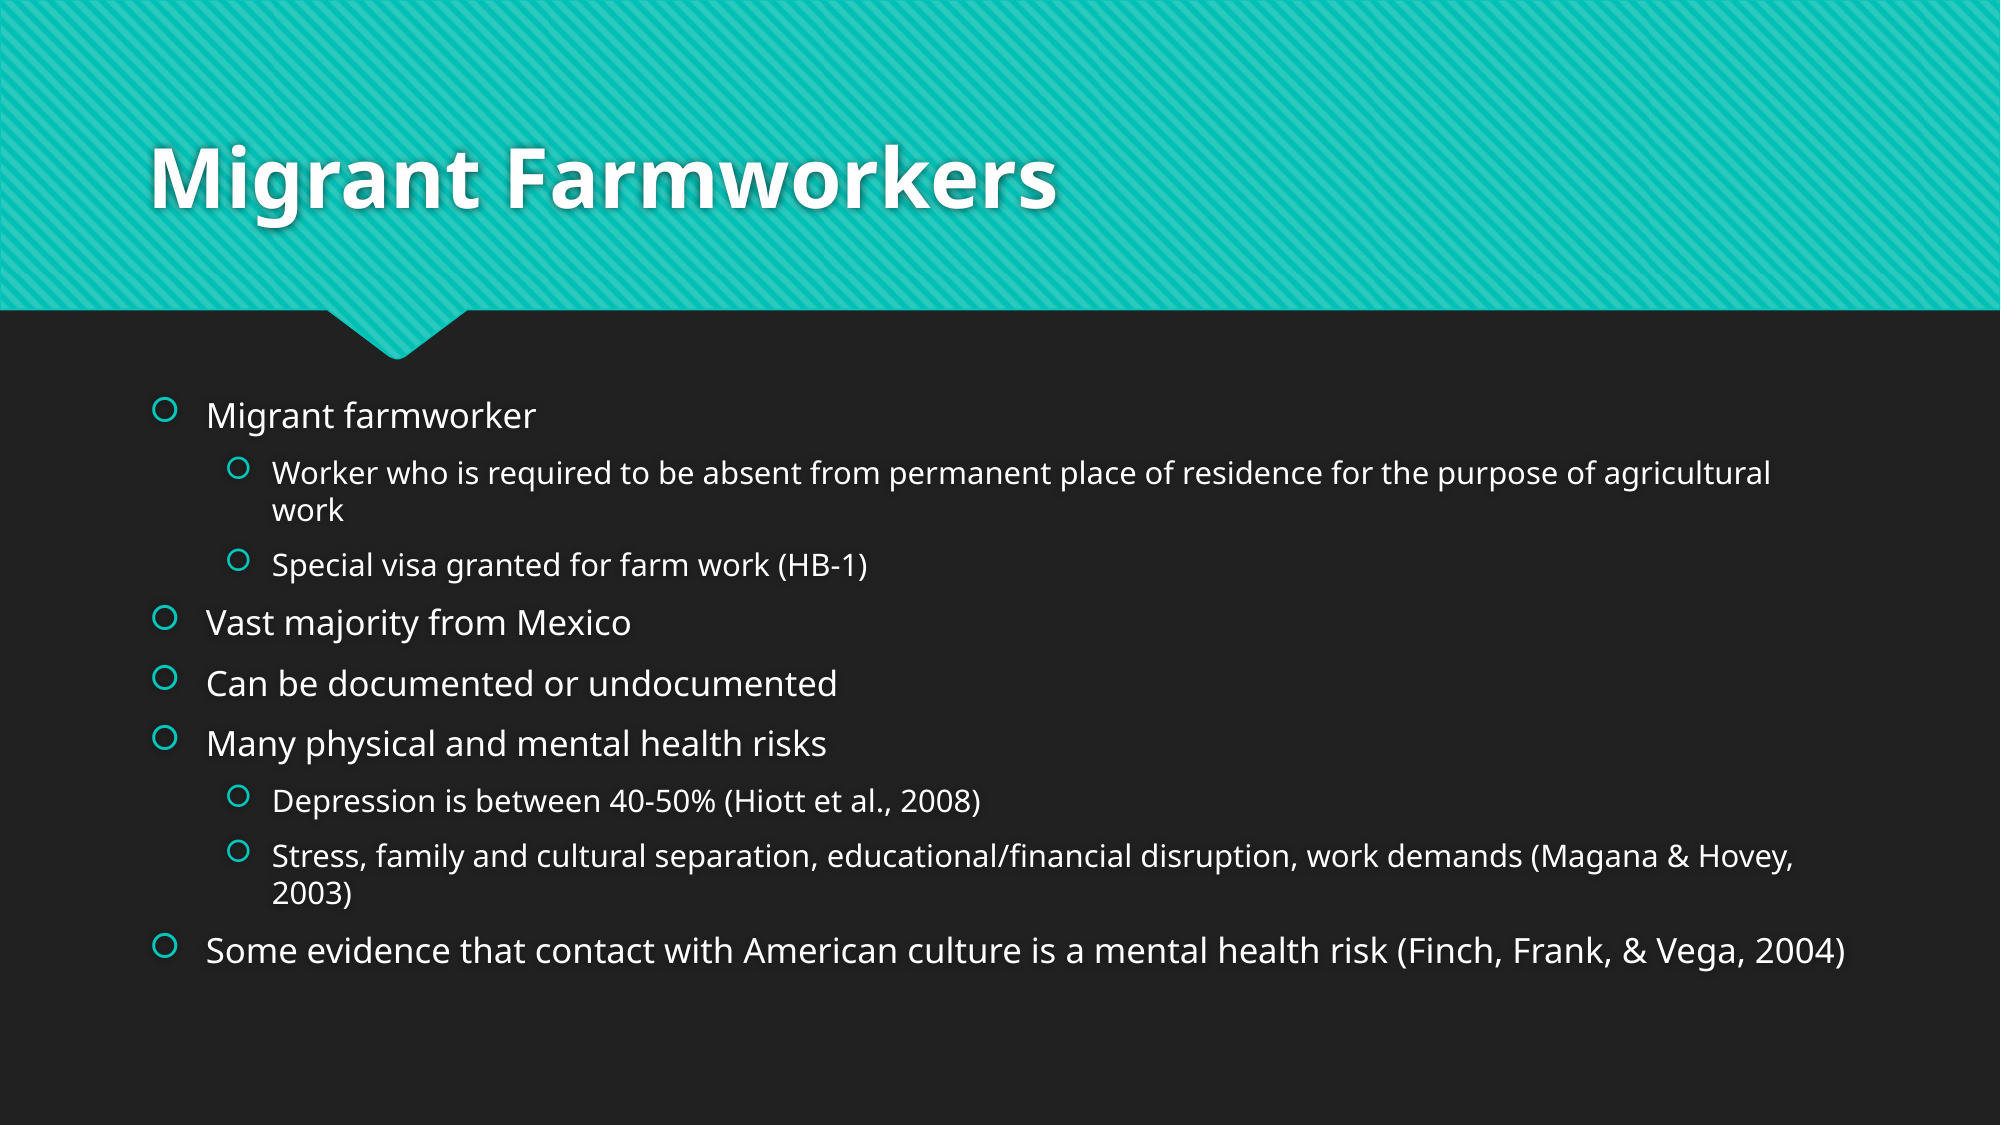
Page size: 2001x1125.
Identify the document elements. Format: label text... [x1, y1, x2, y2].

title Migrant Farmworkers [132, 73, 1868, 233]
list Migrant farmworker Worker who is required to be absent from permanent place of residence for the purpose of agricultural work Special visa granted for farm work (HB-1) Vast majority from Mexico Can be documented or undocumented Many physical and mental health risks Depression is between 40-50% (Hiott et al., 2008) Stress, family and cultural separation, educational/financial disruption, work demands (Magana & Hovey, 2003) Some evidence that contact with American culture is a mental health risk (Finch, Frank, & Vega, 2004) [134, 386, 1866, 983]
